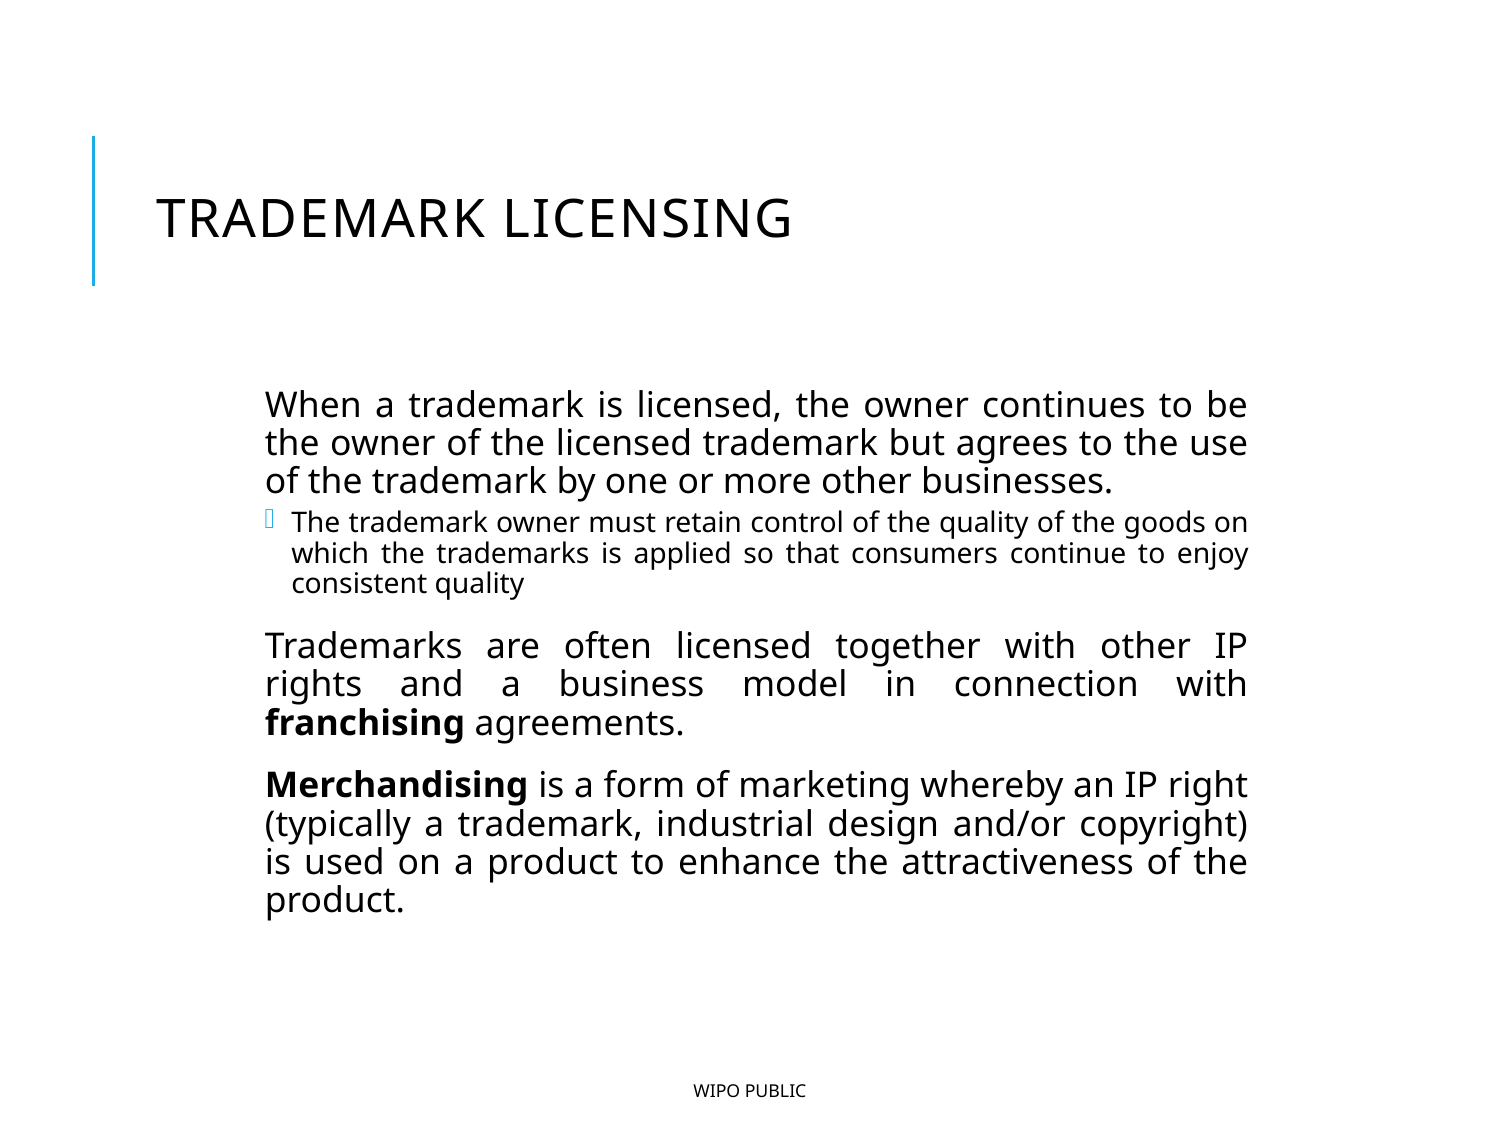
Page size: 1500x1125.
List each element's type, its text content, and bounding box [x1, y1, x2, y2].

title Trademark licensing [141, 138, 1154, 256]
list When a trademark is licensed, the owner continues to be the owner of the licensed trademark but agrees to the use of the trademark by one or more other businesses. The trademark owner must retain control of the quality of the goods on which the trademarks is applied so that consumers continue to enjoy consistent quality Trademarks are often licensed together with other IP rights and a business model in connection with franchising agreements. Merchandising is a form of marketing whereby an IP right (typically a trademark, industrial design and/or copyright) is used on a product to enhance the attractiveness of the product. [243, 378, 1257, 934]
